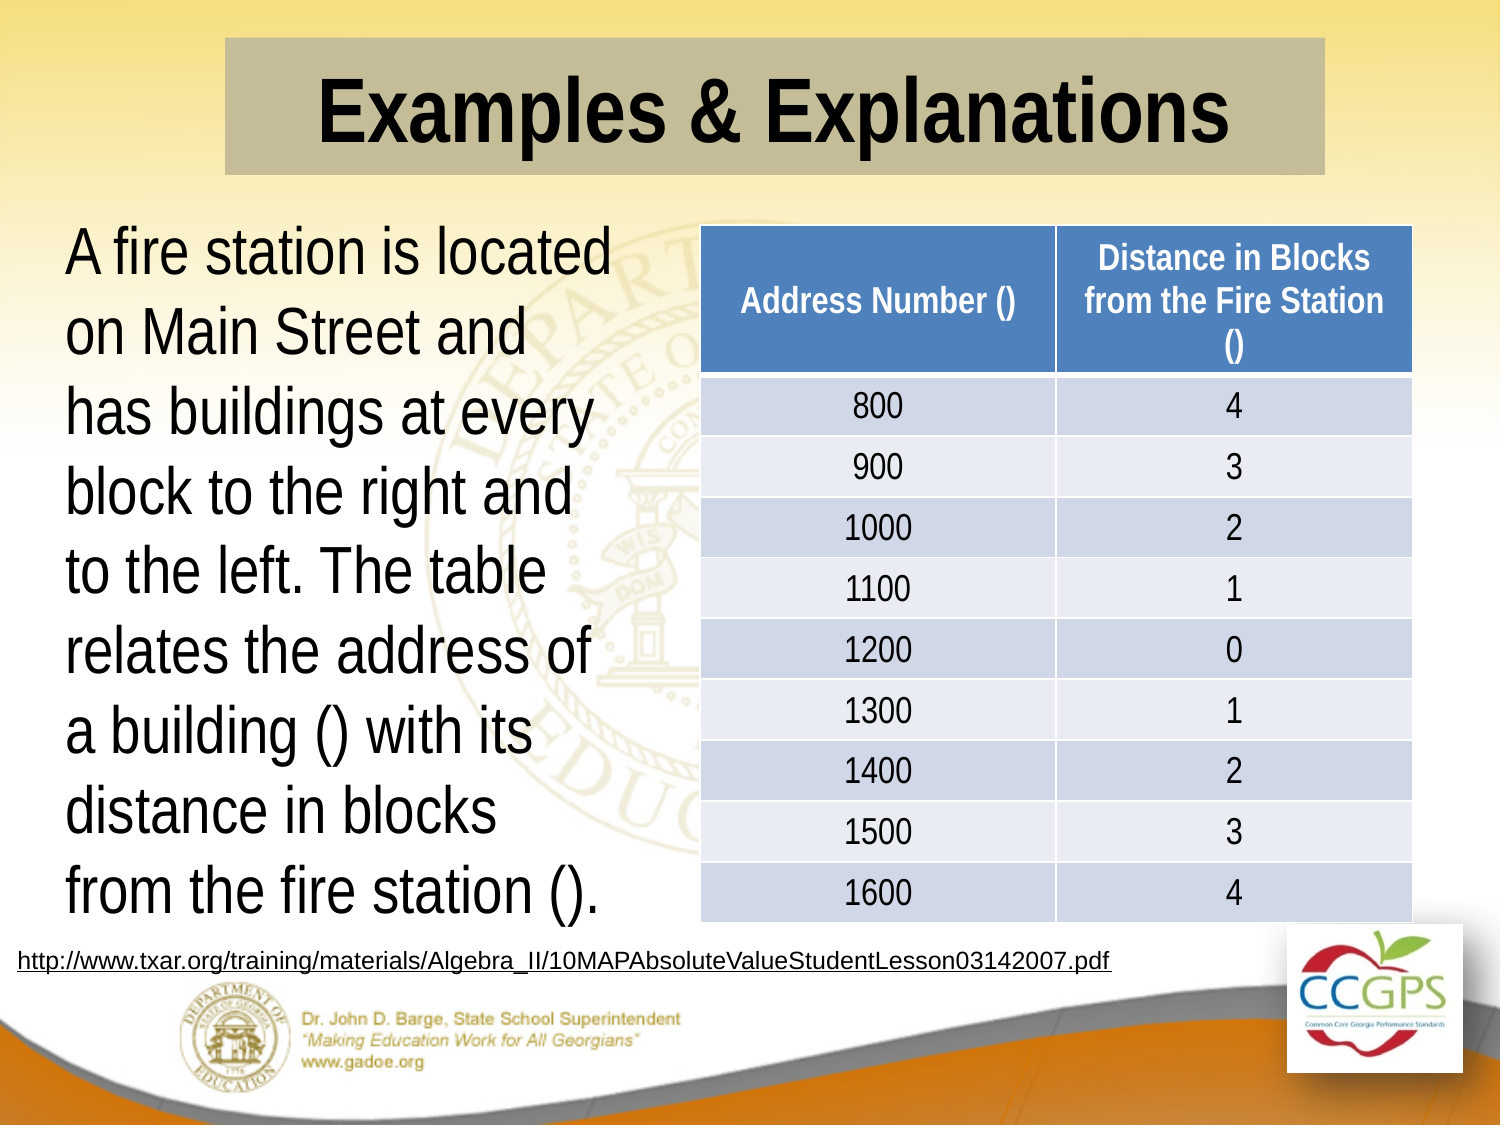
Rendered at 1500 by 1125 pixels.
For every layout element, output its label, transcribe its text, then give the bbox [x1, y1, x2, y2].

title Examples & Explanations [224, 37, 1326, 176]
picture [0, 0, 1500, 1125]
text_box http://www.txar.org/training/materials/Algebra_II/10MAPAbsoluteValueStudentLesson03142007.pdf [2, 937, 1127, 982]
